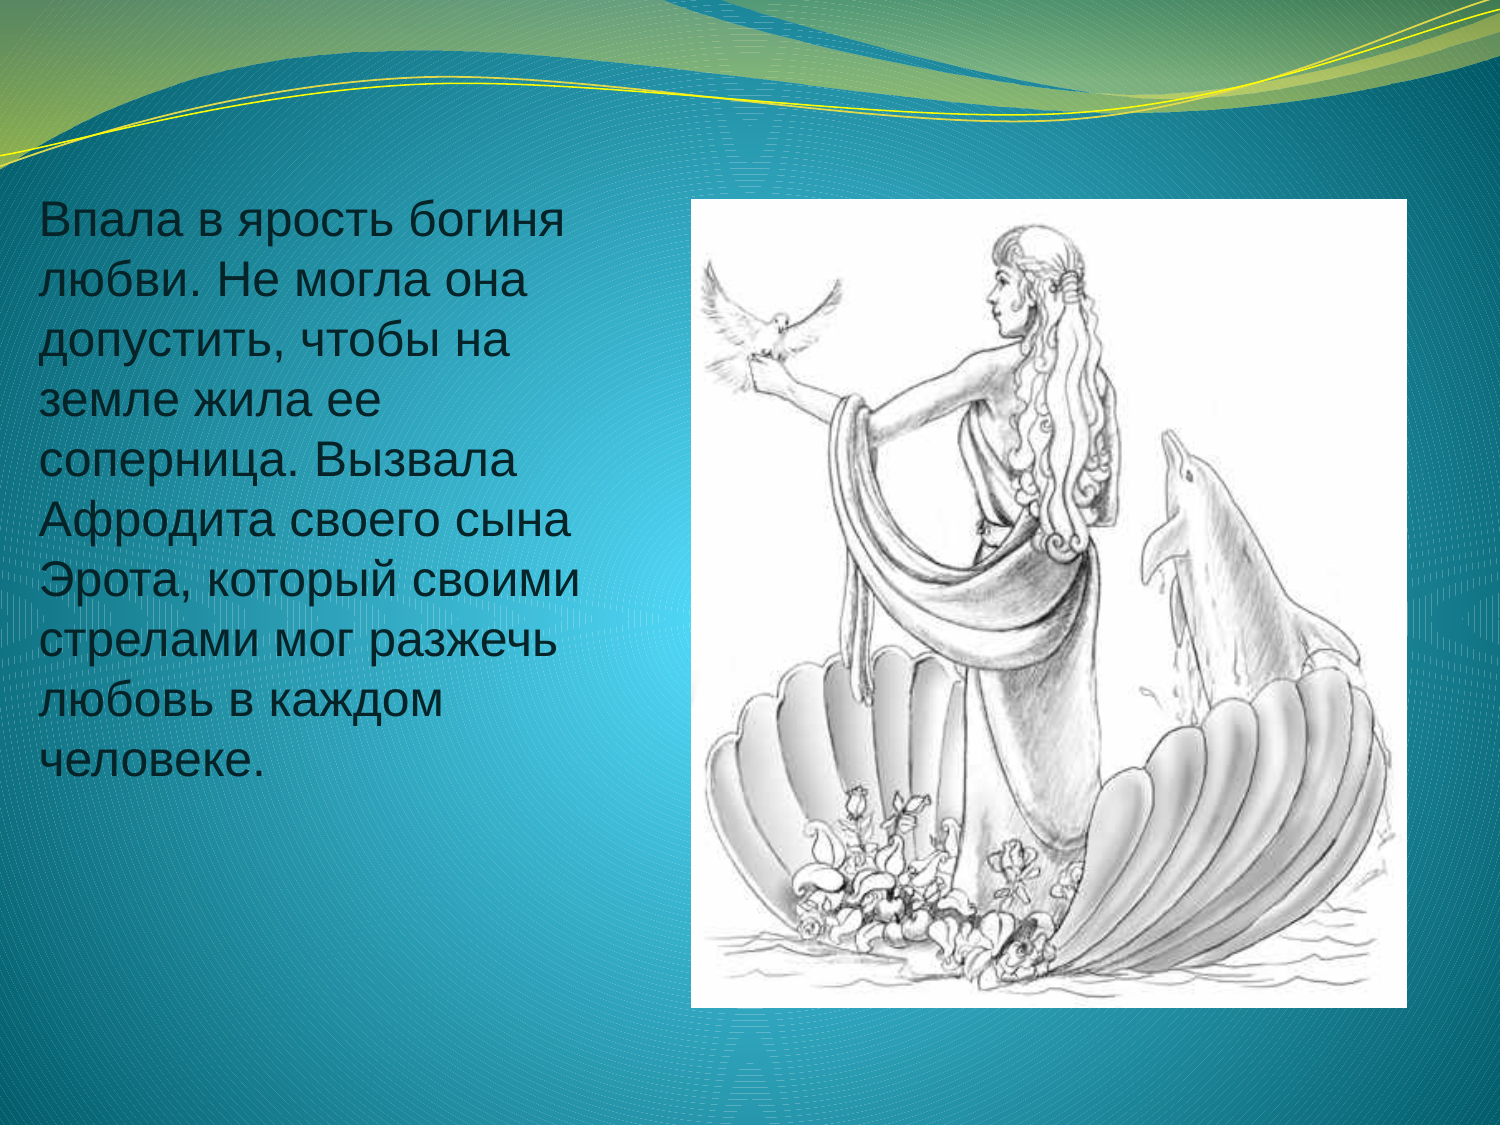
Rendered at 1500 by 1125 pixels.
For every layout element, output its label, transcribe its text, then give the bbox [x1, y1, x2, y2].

picture [691, 198, 1407, 1008]
text_box Впала в ярость богиня любви. Не могла она допустить, чтобы на земле жила ее соперница. Вызвала Афродита своего сына Эрота, который своими стрелами мог разжечь любовь в каждом человеке. [23, 178, 645, 794]
